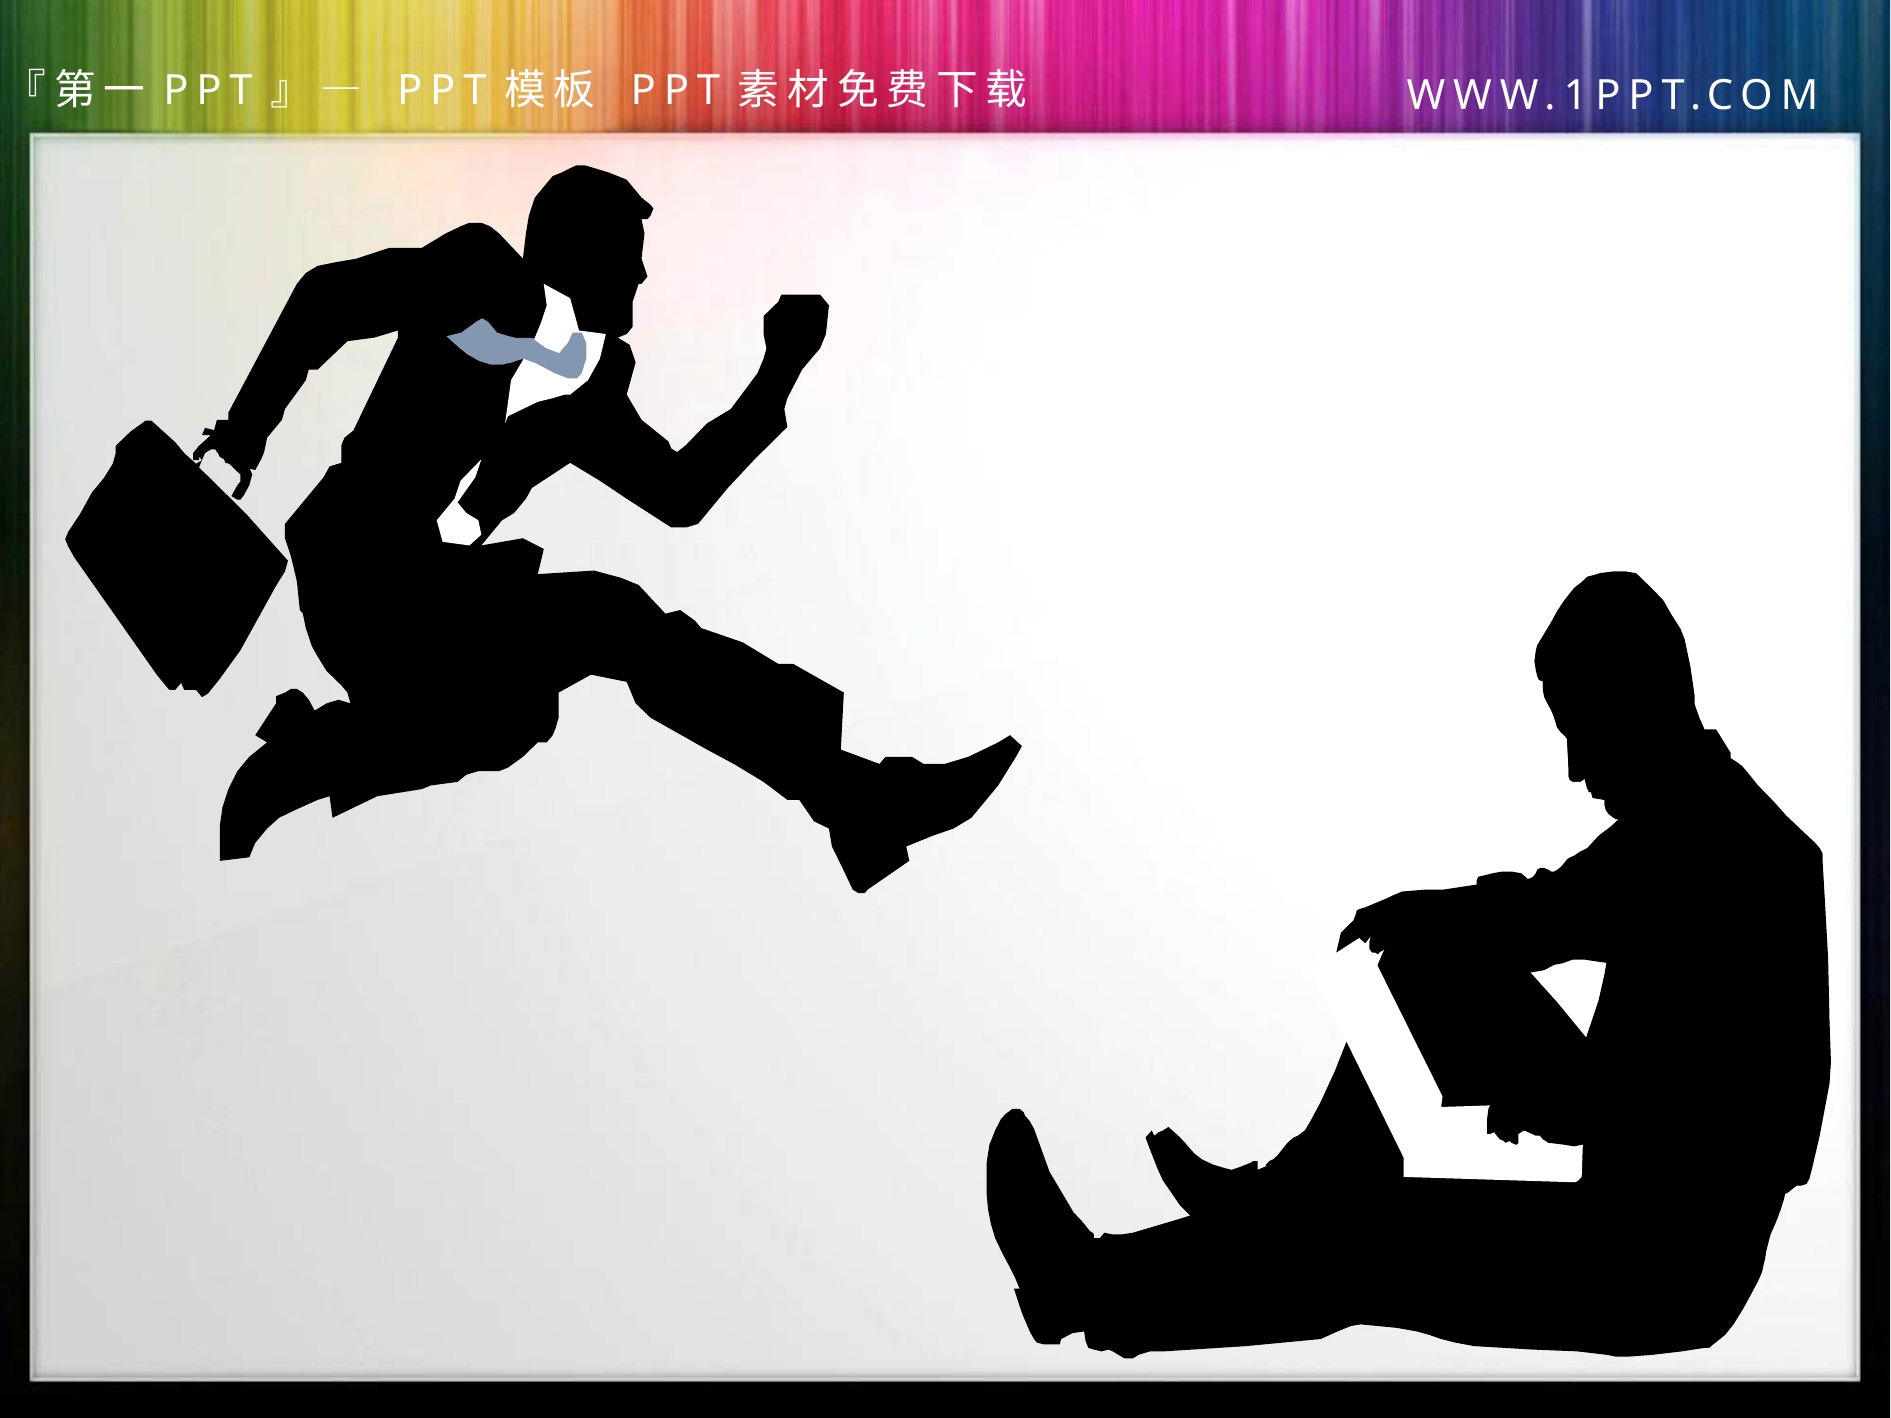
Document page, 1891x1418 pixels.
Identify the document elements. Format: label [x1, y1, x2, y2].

picture [0, 0, 1891, 1418]
text_box [986, 571, 1832, 1359]
text_box [64, 165, 1023, 894]
